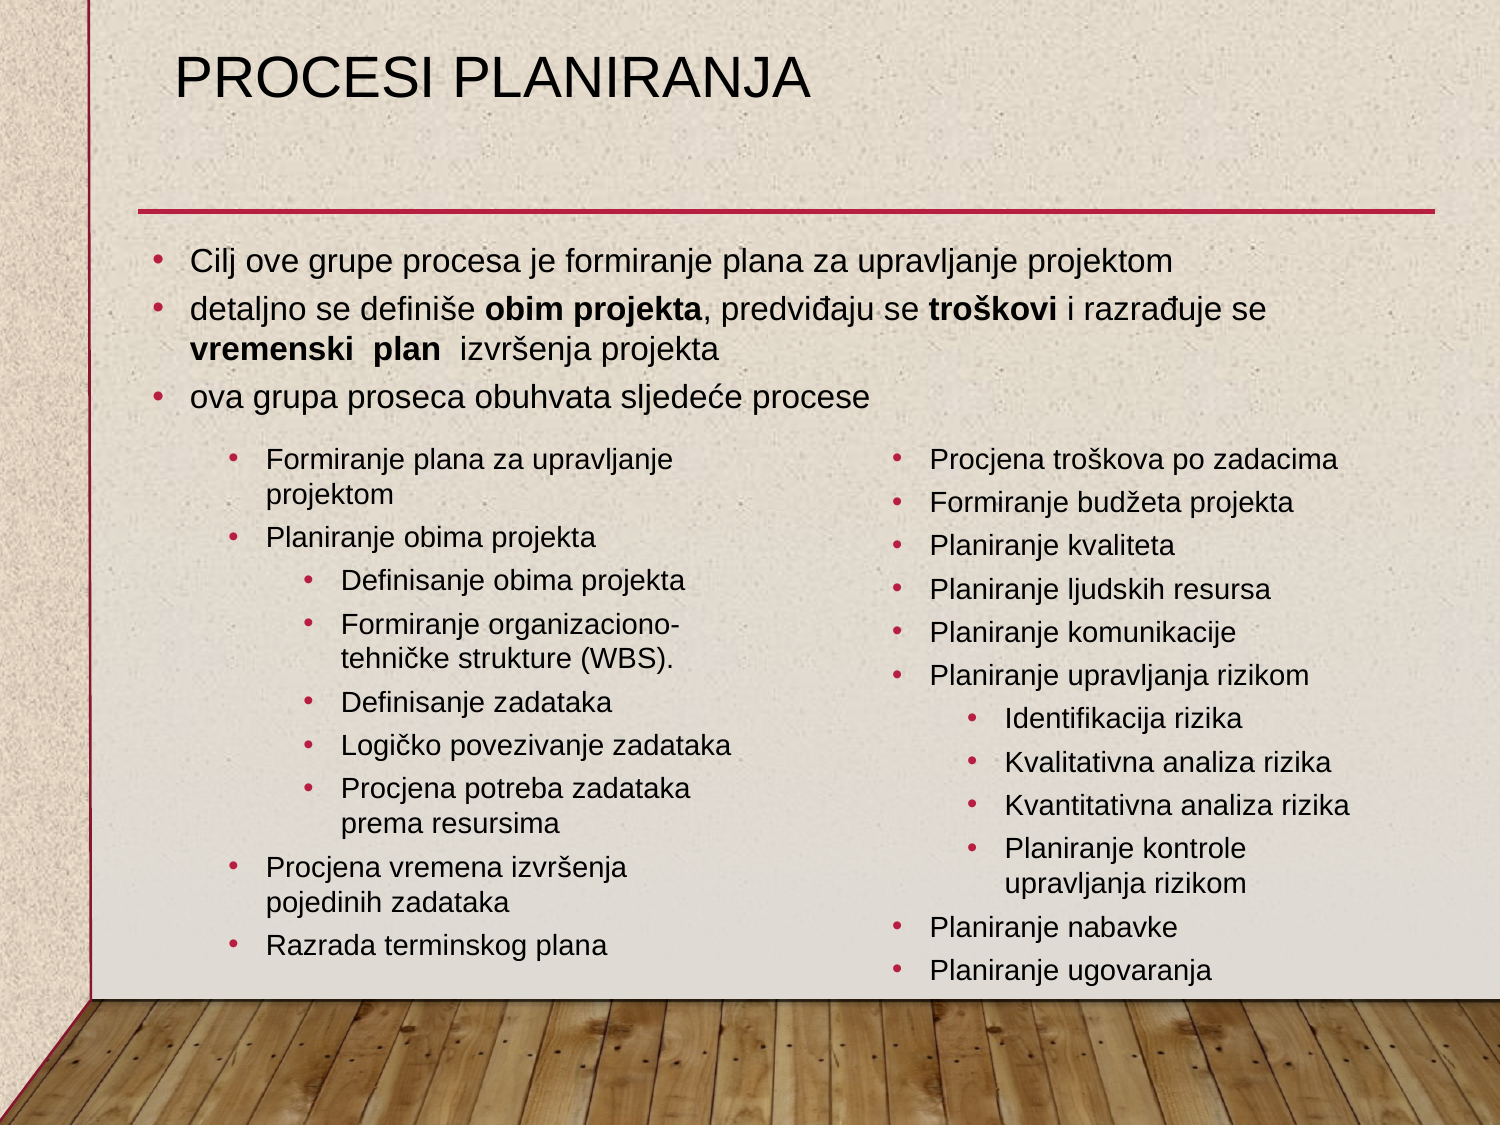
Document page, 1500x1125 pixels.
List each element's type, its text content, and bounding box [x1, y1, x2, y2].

picture [91, 0, 1500, 395]
list Formiranje plana za upravljanje projektom Planiranje obima projekta Definisanje obima projekta Formiranje organizaciono-tehničke strukture (WBS). Definisanje zadataka Logičko povezivanje zadataka Procjena potreba zadataka prema resursima Procjena vremena izvršenja pojedinih zadataka Razrada terminskog plana [138, 432, 750, 976]
list Procjena troškova po zadacima Formiranje budžeta projekta Planiranje kvaliteta Planiranje ljudskih resursa Planiranje komunikacije Planiranje upravljanja rizikom Identifikacija rizika Kvalitativna analiza rizika Kvantitativna analiza rizika Planiranje kontrole upravljanja rizikom Planiranje nabavke Planiranje ugovaranja [802, 432, 1412, 976]
picture [0, 999, 1500, 1125]
list Cilj ove grupe procesa je formiranje plana za upravljanje projektom detaljno se definiše obim projekta, predviđaju se troškovi i razrađuje se vremenski plan izvršenja projekta ova grupa proseca obuhvata sljedeće procese [137, 231, 1412, 425]
title PROCESI PLANIRANJA [159, 32, 1412, 205]
